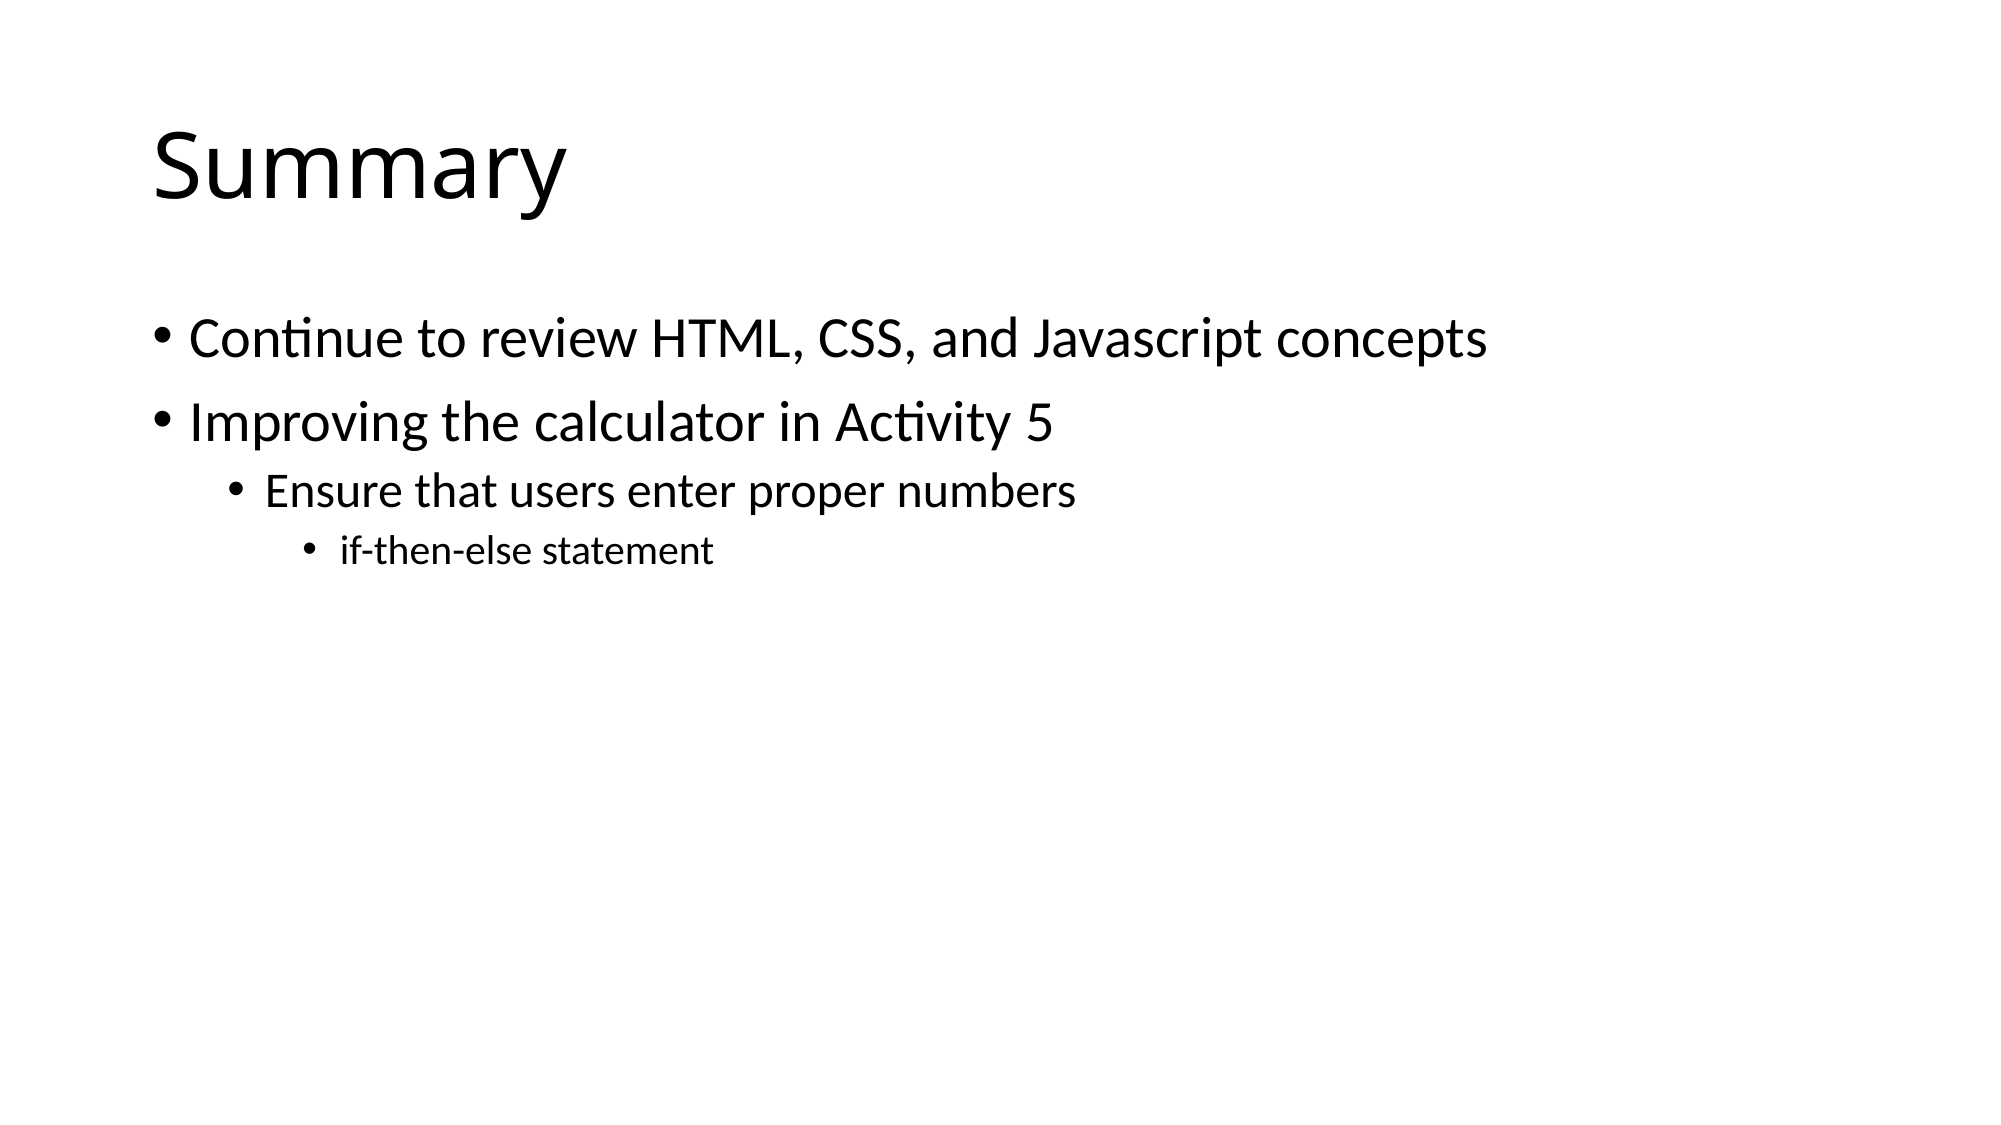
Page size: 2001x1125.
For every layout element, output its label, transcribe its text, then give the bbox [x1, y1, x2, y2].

list Continue to review HTML, CSS, and Javascript concepts Improving the calculator in Activity 5 Ensure that users enter proper numbers if-then-else statement [137, 299, 1863, 1014]
title Summary [137, 59, 1863, 278]
